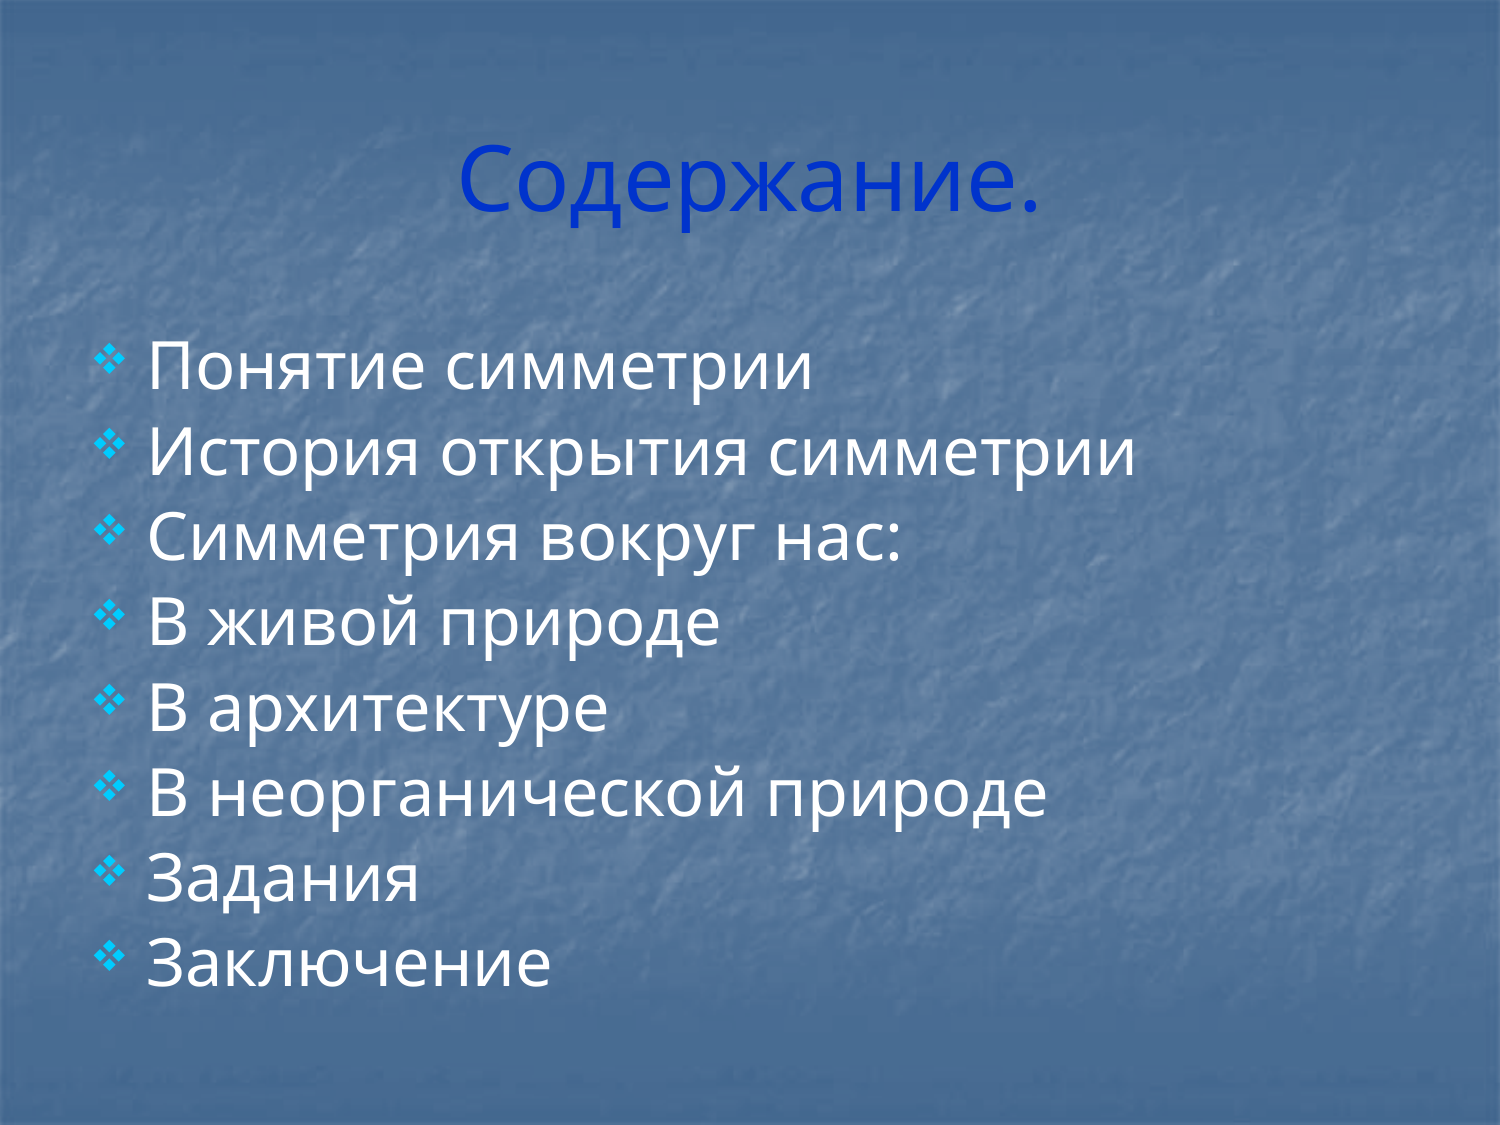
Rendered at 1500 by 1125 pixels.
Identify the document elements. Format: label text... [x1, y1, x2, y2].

title Содержание. [74, 62, 1426, 288]
list Понятие симметрии История открытия симметрии Симметрия вокруг нас: В живой природе В архитектуре В неорганической природе Задания Заключение [74, 324, 1426, 1001]
